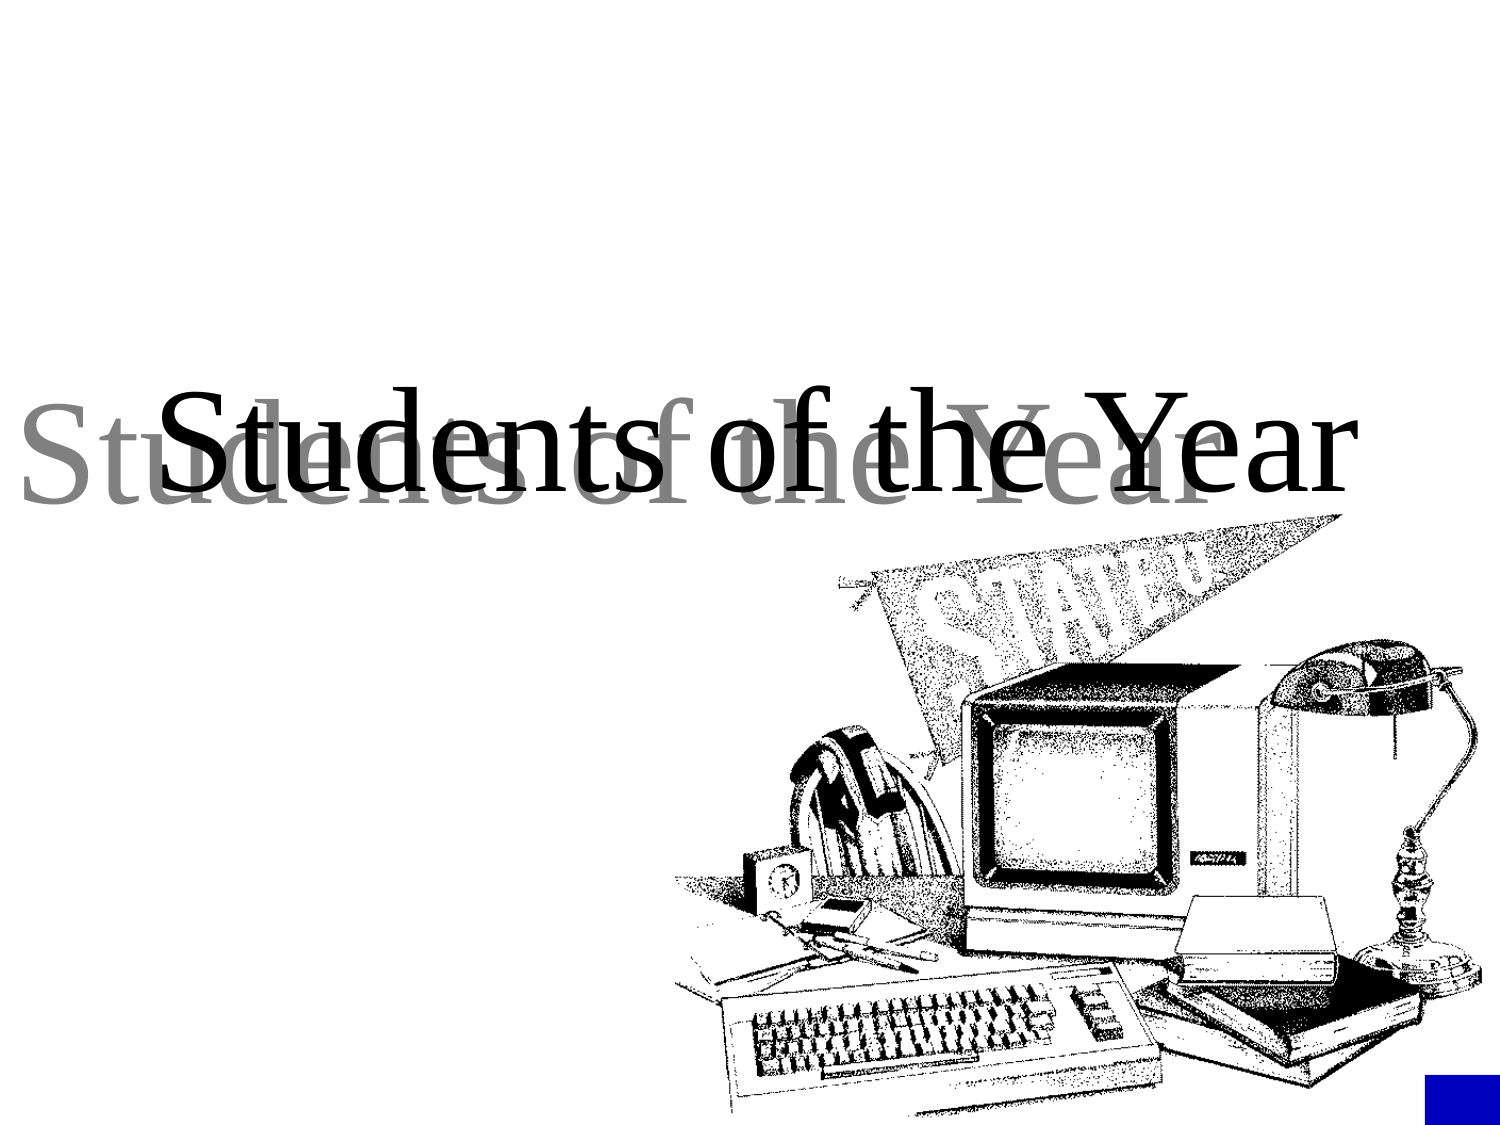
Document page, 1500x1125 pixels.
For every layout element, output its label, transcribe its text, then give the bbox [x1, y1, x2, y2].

text_box Students of the Year [0, 563, 1500, 575]
title Students of the Year [0, 299, 1500, 563]
text_box [1424, 1074, 1448, 1125]
picture [675, 575, 1500, 1125]
